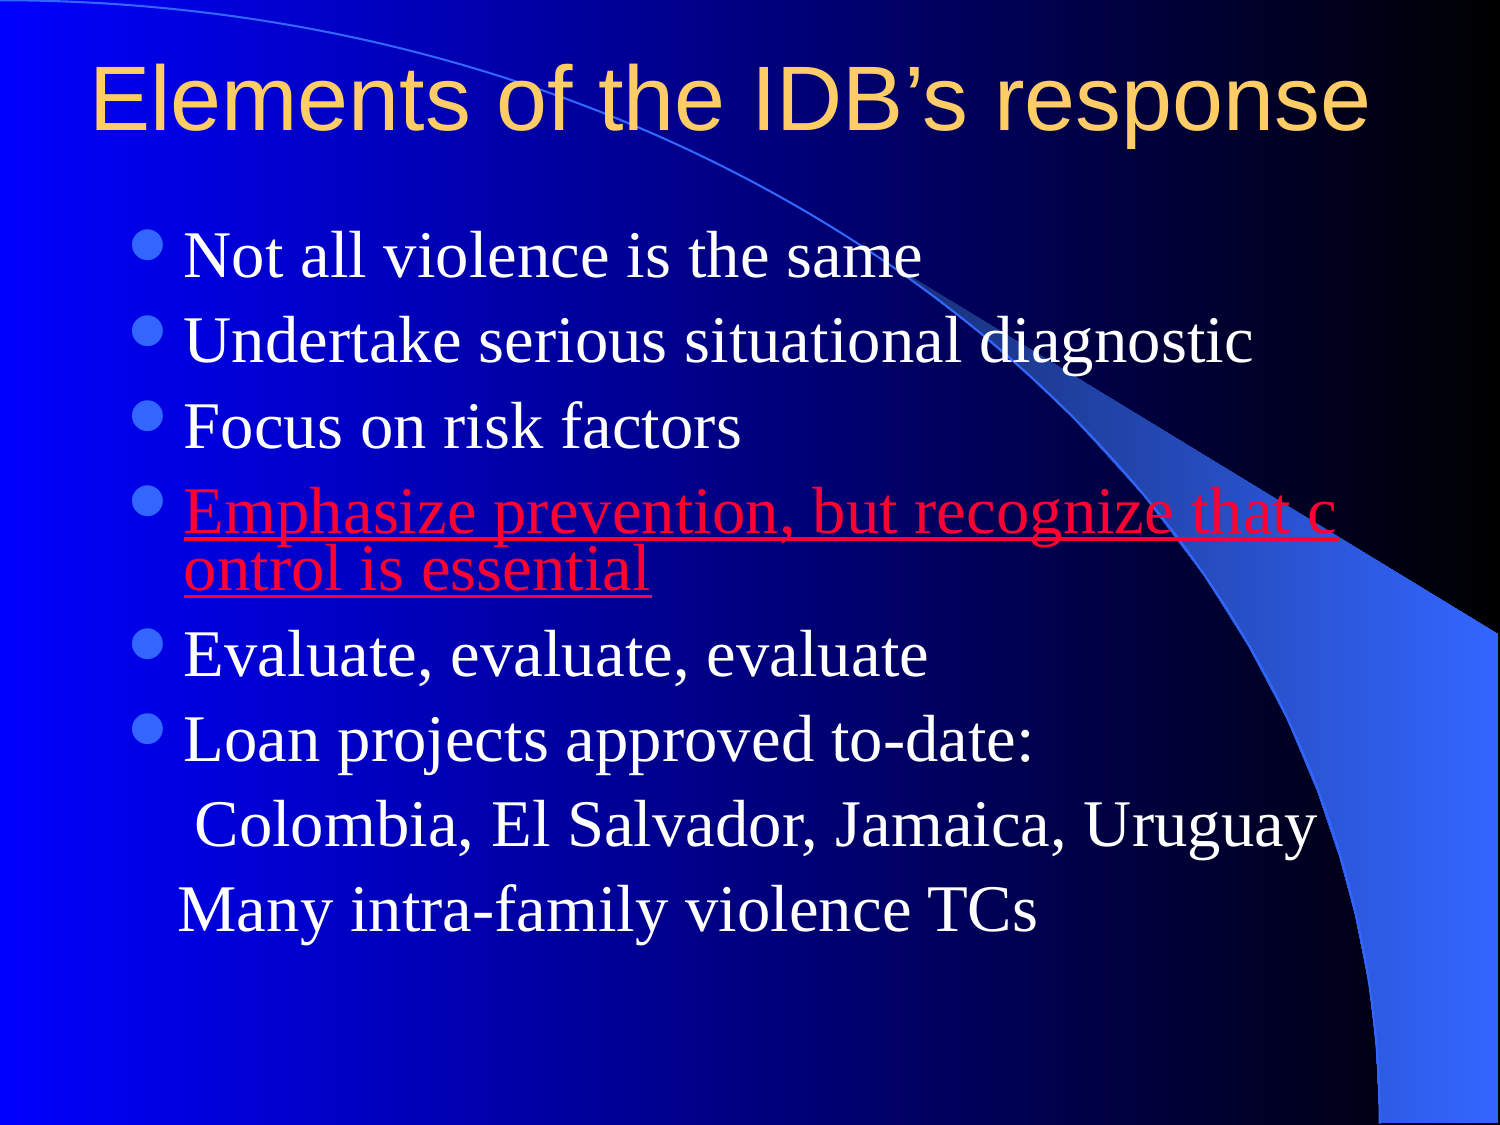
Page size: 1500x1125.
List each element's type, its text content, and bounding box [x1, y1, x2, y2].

list Not all violence is the same Undertake serious situational diagnostic Focus on risk factors Emphasize prevention, but recognize that control is essential Evaluate, evaluate, evaluate Loan projects approved to-date: Colombia, El Salvador, Jamaica, Uruguay Many intra-family violence TCs [112, 212, 1388, 1001]
title Elements of the IDB’s response [37, 0, 1426, 188]
